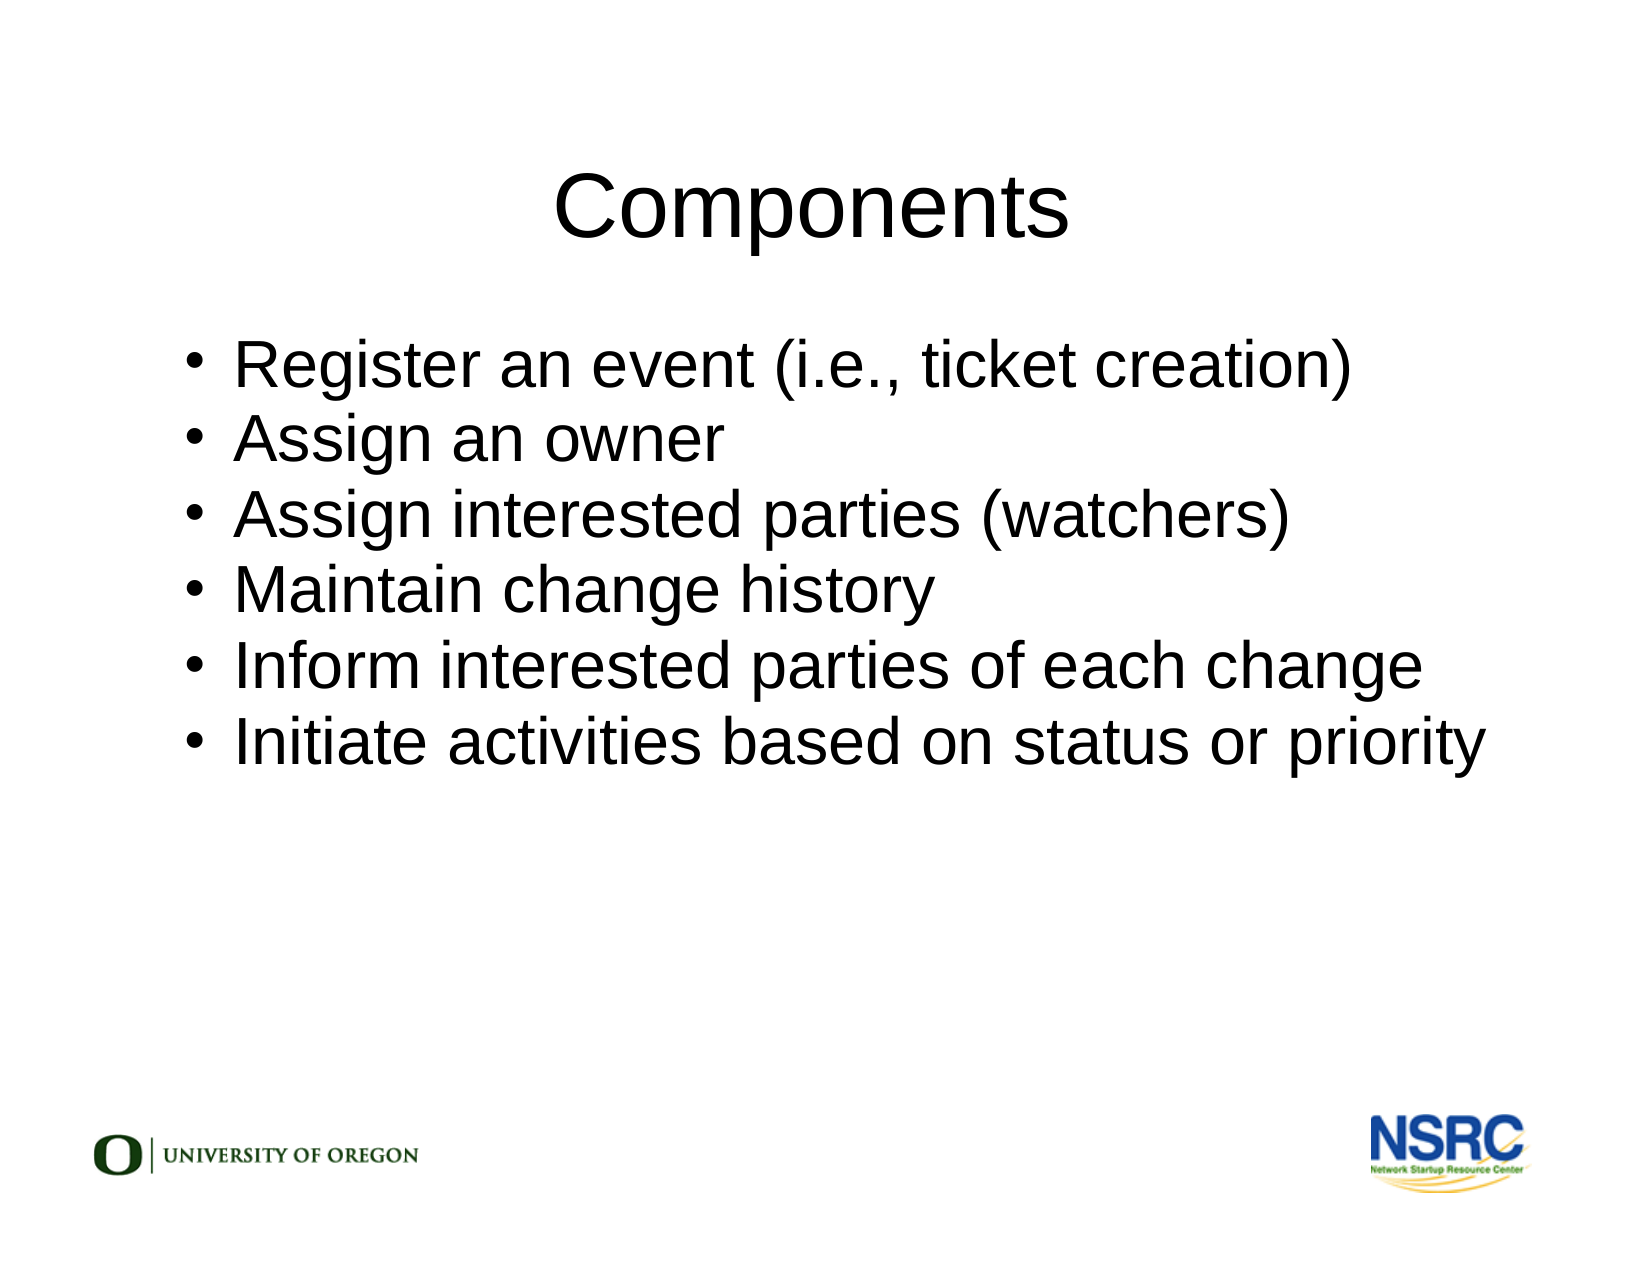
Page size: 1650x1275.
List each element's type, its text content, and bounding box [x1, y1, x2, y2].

text_box Components [133, 104, 1491, 298]
picture [92, 1133, 420, 1177]
text_box Register an event (i.e., ticket creation) Assign an owner Assign interested parties (watchers) Maintain change history Inform interested parties of each change Initiate activities based on status or priority [168, 317, 1506, 1083]
picture [1371, 1114, 1532, 1193]
